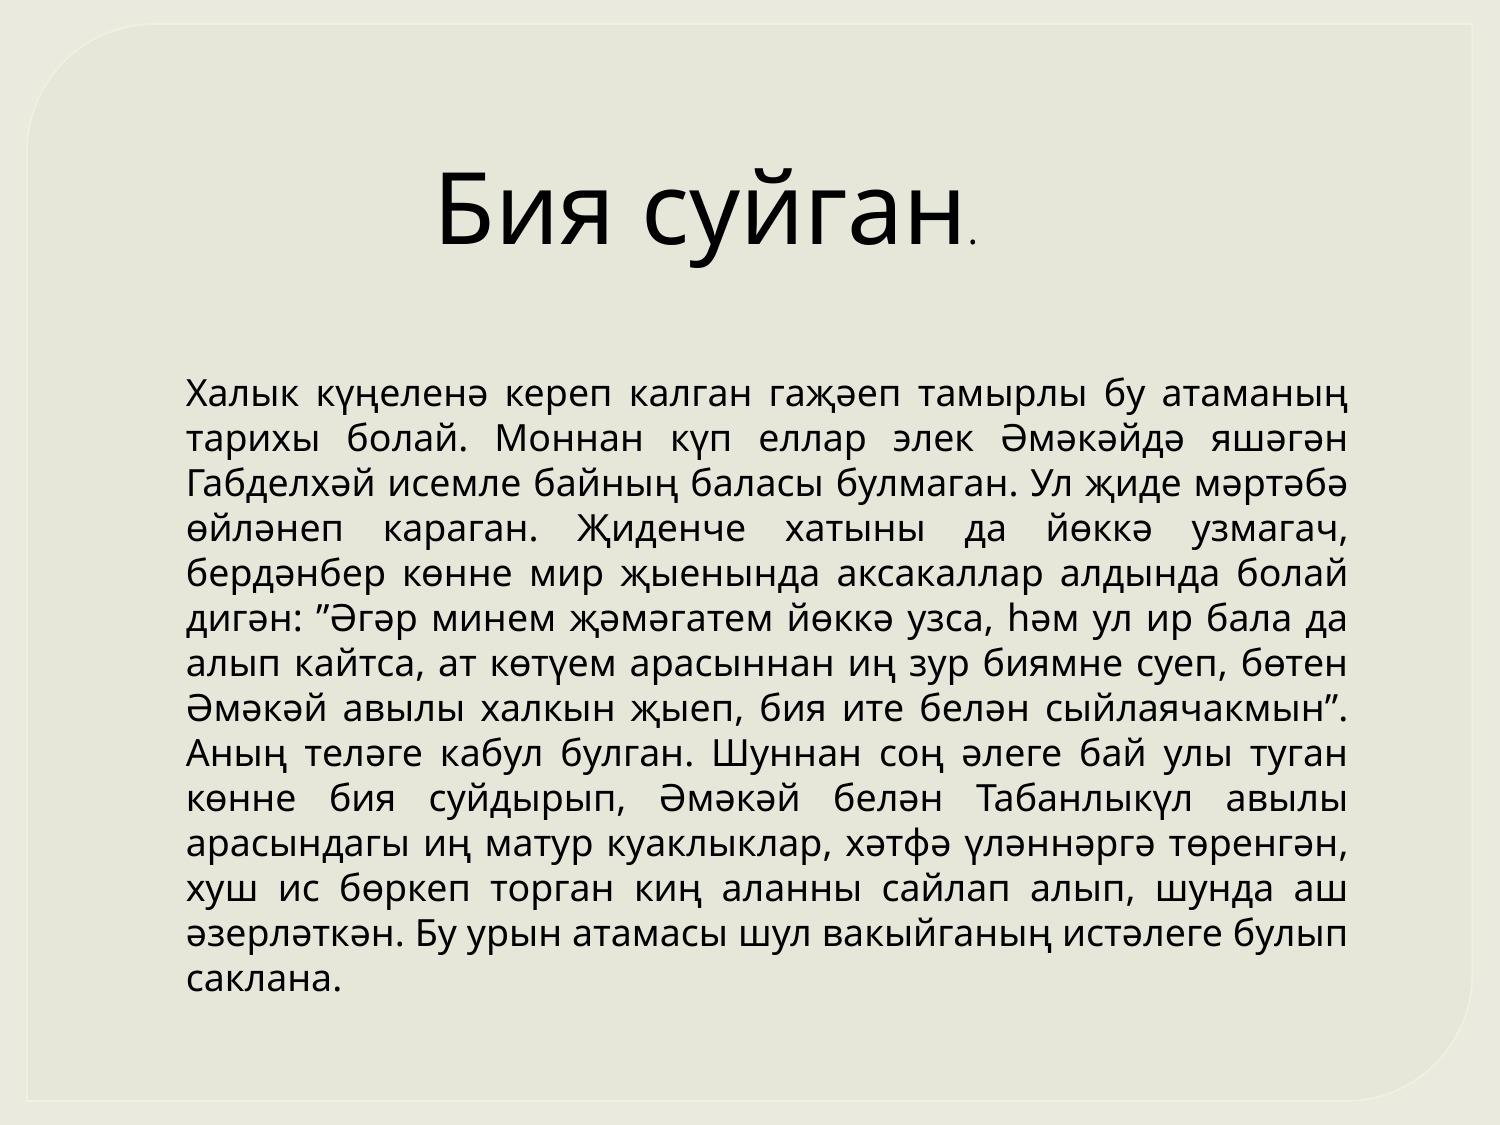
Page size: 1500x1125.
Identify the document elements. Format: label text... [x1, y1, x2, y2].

text_box Халык күңеленә кереп калган гаҗәеп тамырлы бу атаманың тарихы болай. Моннан күп еллар элек Әмәкәйдә яшәгән Габделхәй исемле байның баласы булмаган. Ул җиде мәртәбә өйләнеп караган. Җиденче хатыны да йөккә узмагач, бердәнбер көнне мир җыенында аксакаллар алдында болай дигән: ”Әгәр минем җәмәгатем йөккә узса, һәм ул ир бала да алып кайтса, ат көтүем арасыннан иң зур биямне суеп, бөтен Әмәкәй авылы халкын җыеп, бия ите белән сыйлаячакмын”. Аның теләге кабул булган. Шуннан соң әлеге бай улы туган көнне бия суйдырып, Әмәкәй белән Табанлыкүл авылы арасындагы иң матур куаклыклар, хәтфә үләннәргә төренгән, хуш ис бөркеп торган киң аланны сайлап алып, шунда аш әзерләткән. Бу урын атамасы шул вакыйганың истәлеге булып саклана. [171, 361, 1365, 1007]
text_box Бия суйган. [419, 137, 1235, 272]
